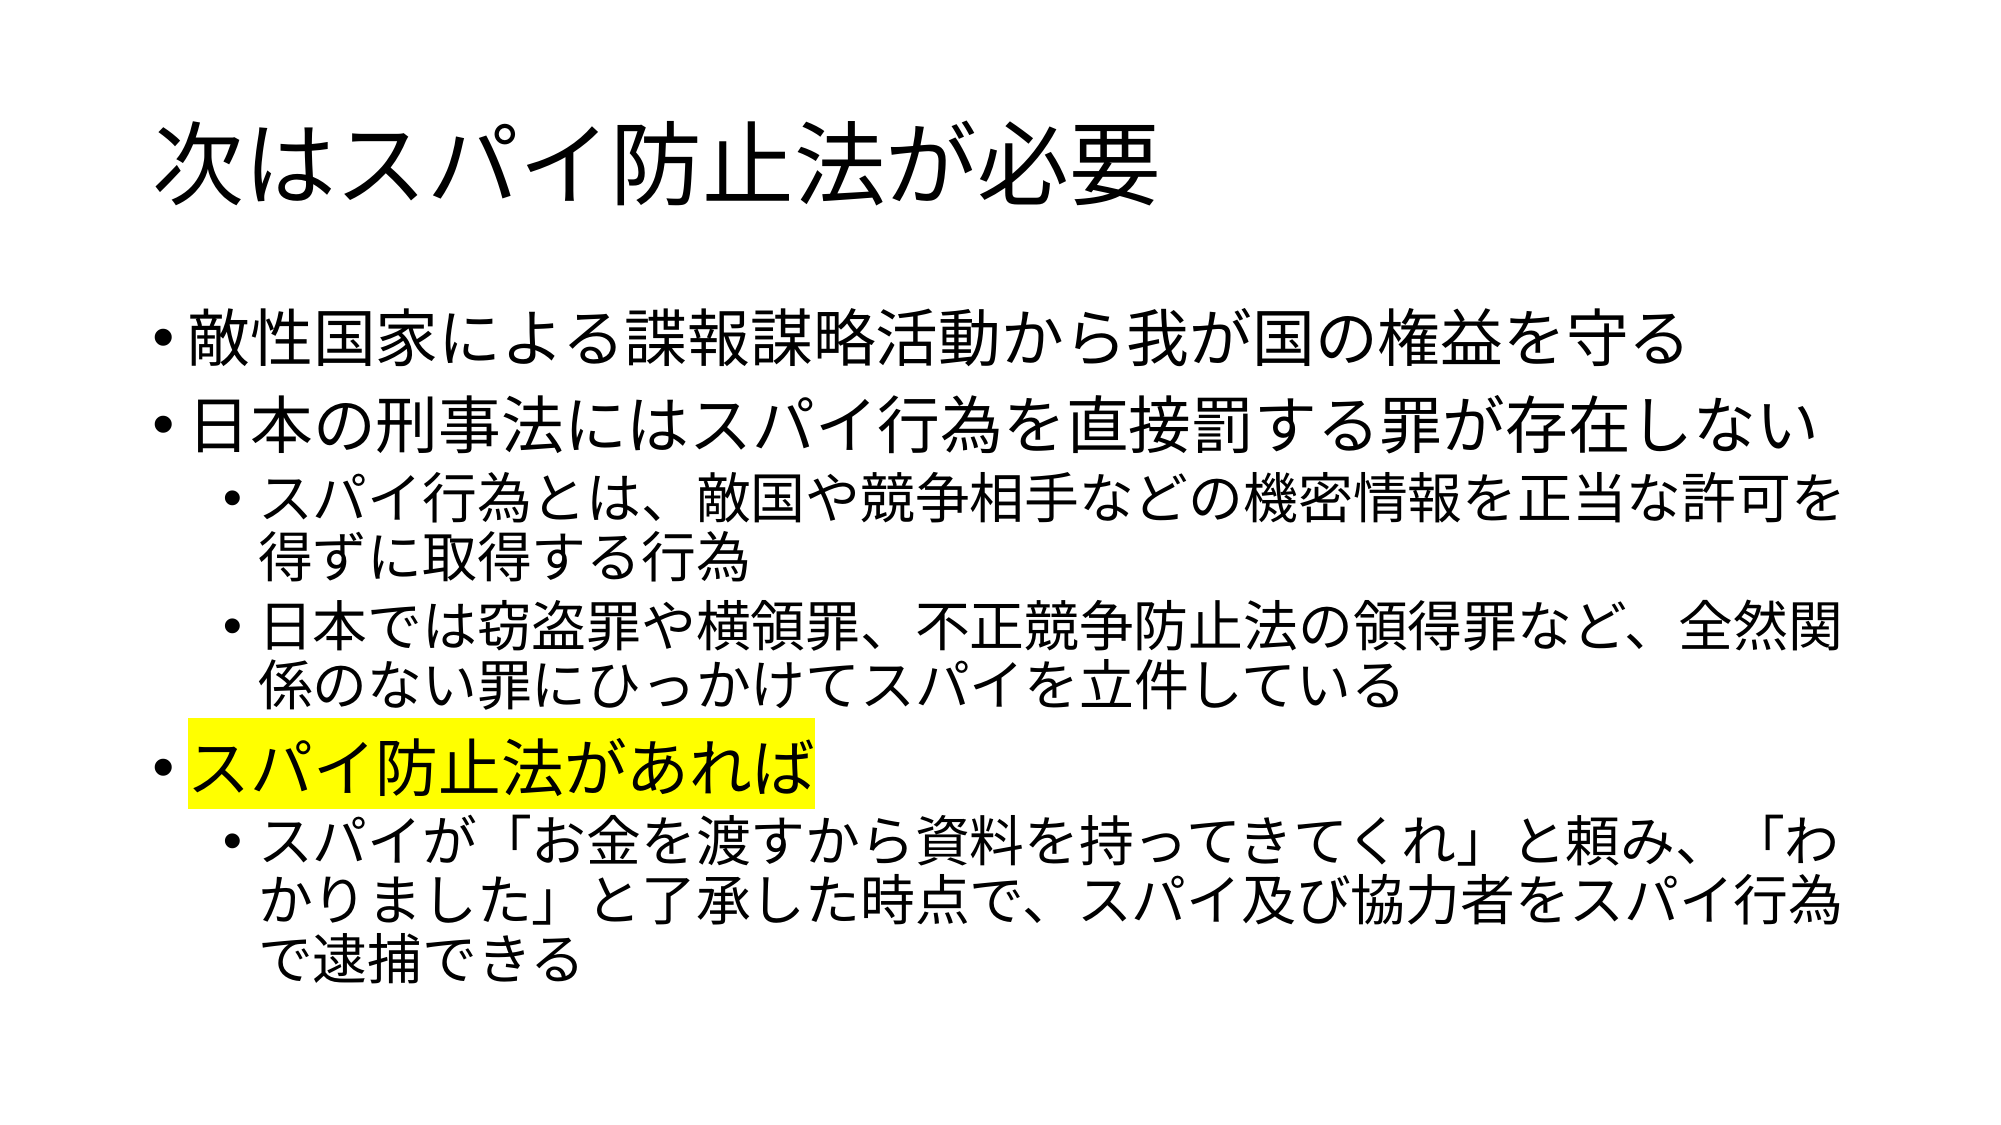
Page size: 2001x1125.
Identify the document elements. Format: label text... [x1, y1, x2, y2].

list 敵性国家による諜報謀略活動から我が国の権益を守る 日本の刑事法にはスパイ行為を直接罰する罪が存在しない スパイ行為とは、敵国や競争相手などの機密情報を正当な許可を得ずに取得する行為 日本では窃盗罪や横領罪、不正競争防止法の領得罪など、全然関係のない罪にひっかけてスパイを立件している スパイ防止法があれば スパイが「お金を渡すから資料を持ってきてくれ」と頼み、「わかりました」と了承した時点で、スパイ及び協力者をスパイ行為で逮捕できる [137, 299, 1863, 1014]
title 次はスパイ防止法が必要 [137, 59, 1863, 278]
